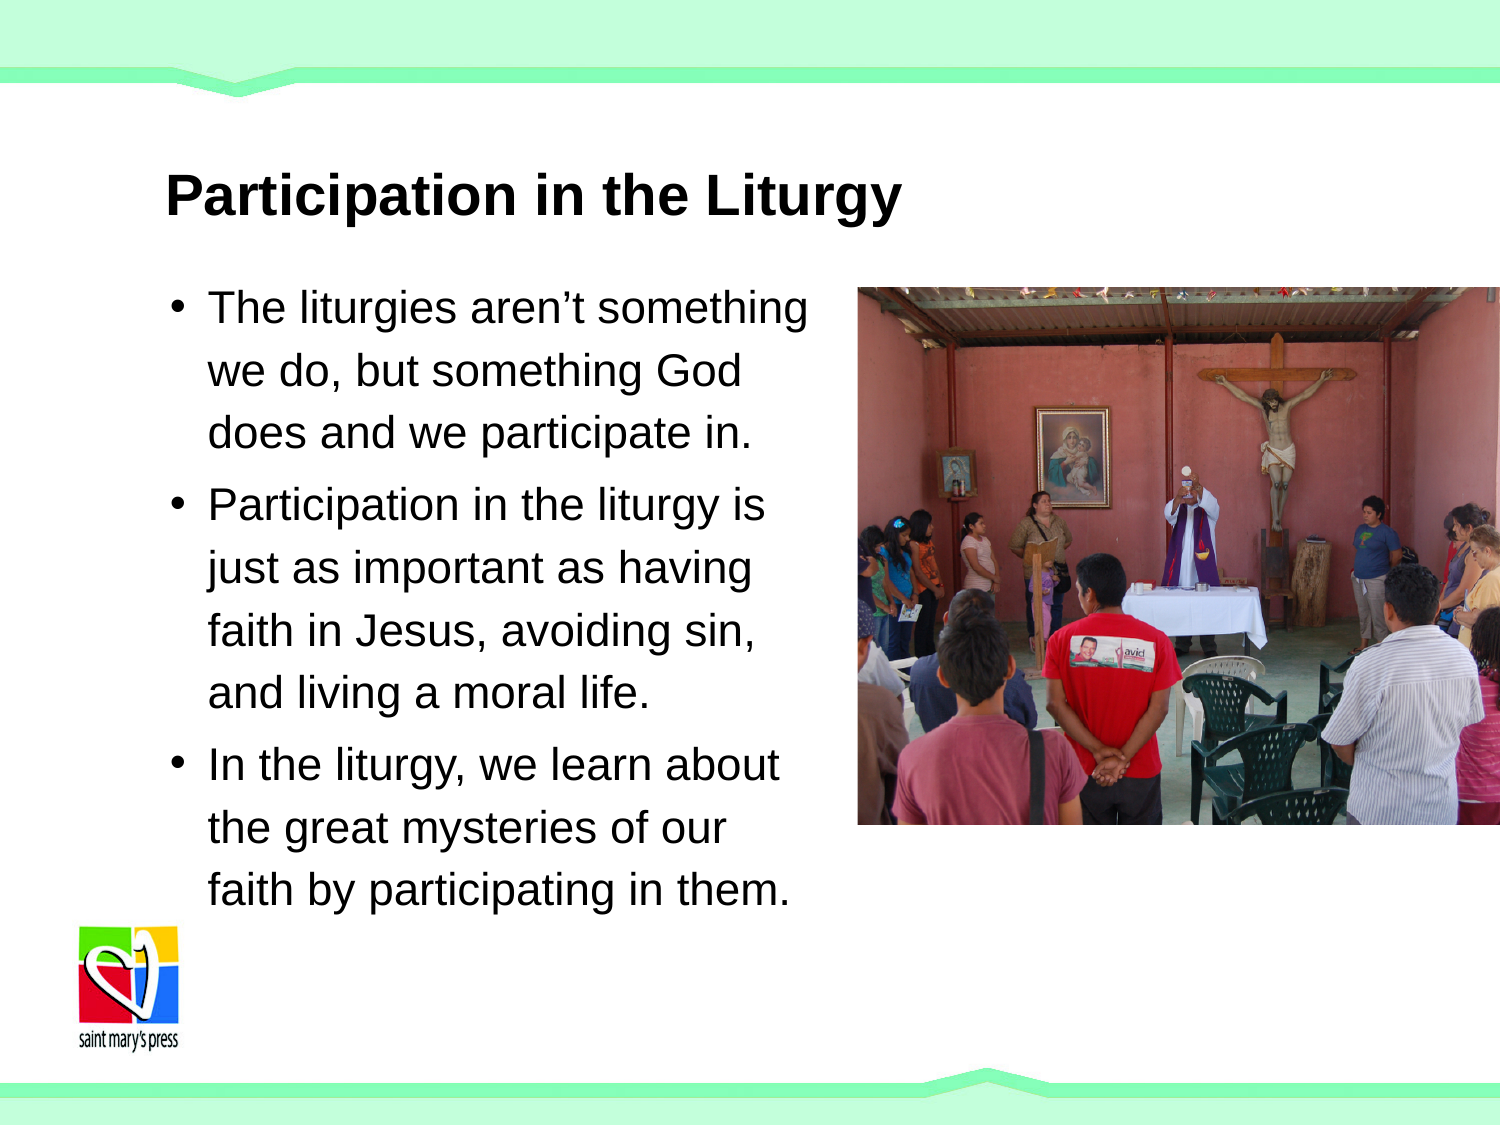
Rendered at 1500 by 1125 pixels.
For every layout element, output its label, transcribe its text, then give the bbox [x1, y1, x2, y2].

picture [0, 0, 1500, 1125]
list Participation in the Liturgy [150, 149, 1350, 263]
list The liturgies aren’t something we do, but something God does and we participate in. Participation in the liturgy is just as important as having faith in Jesus, avoiding sin, and living a moral life. In the liturgy, we learn about the great mysteries of our faith by participating in them. [154, 263, 875, 975]
